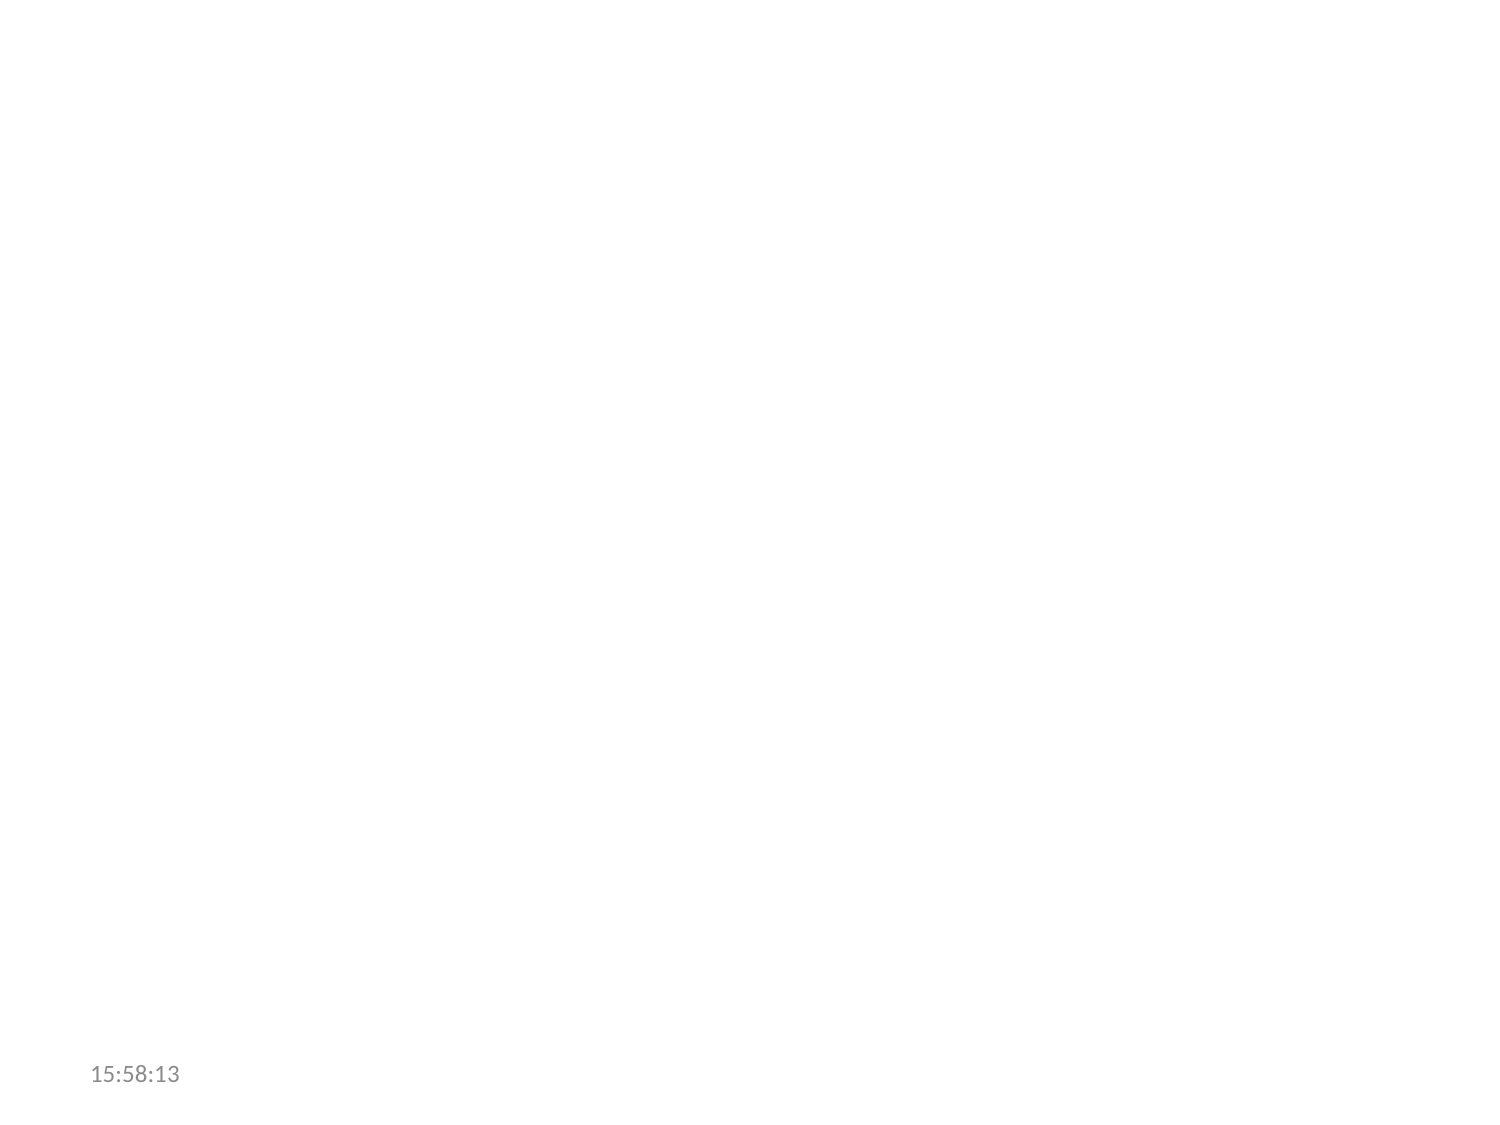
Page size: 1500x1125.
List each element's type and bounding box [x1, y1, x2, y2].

slide_number [75, 1042, 425, 1103]
